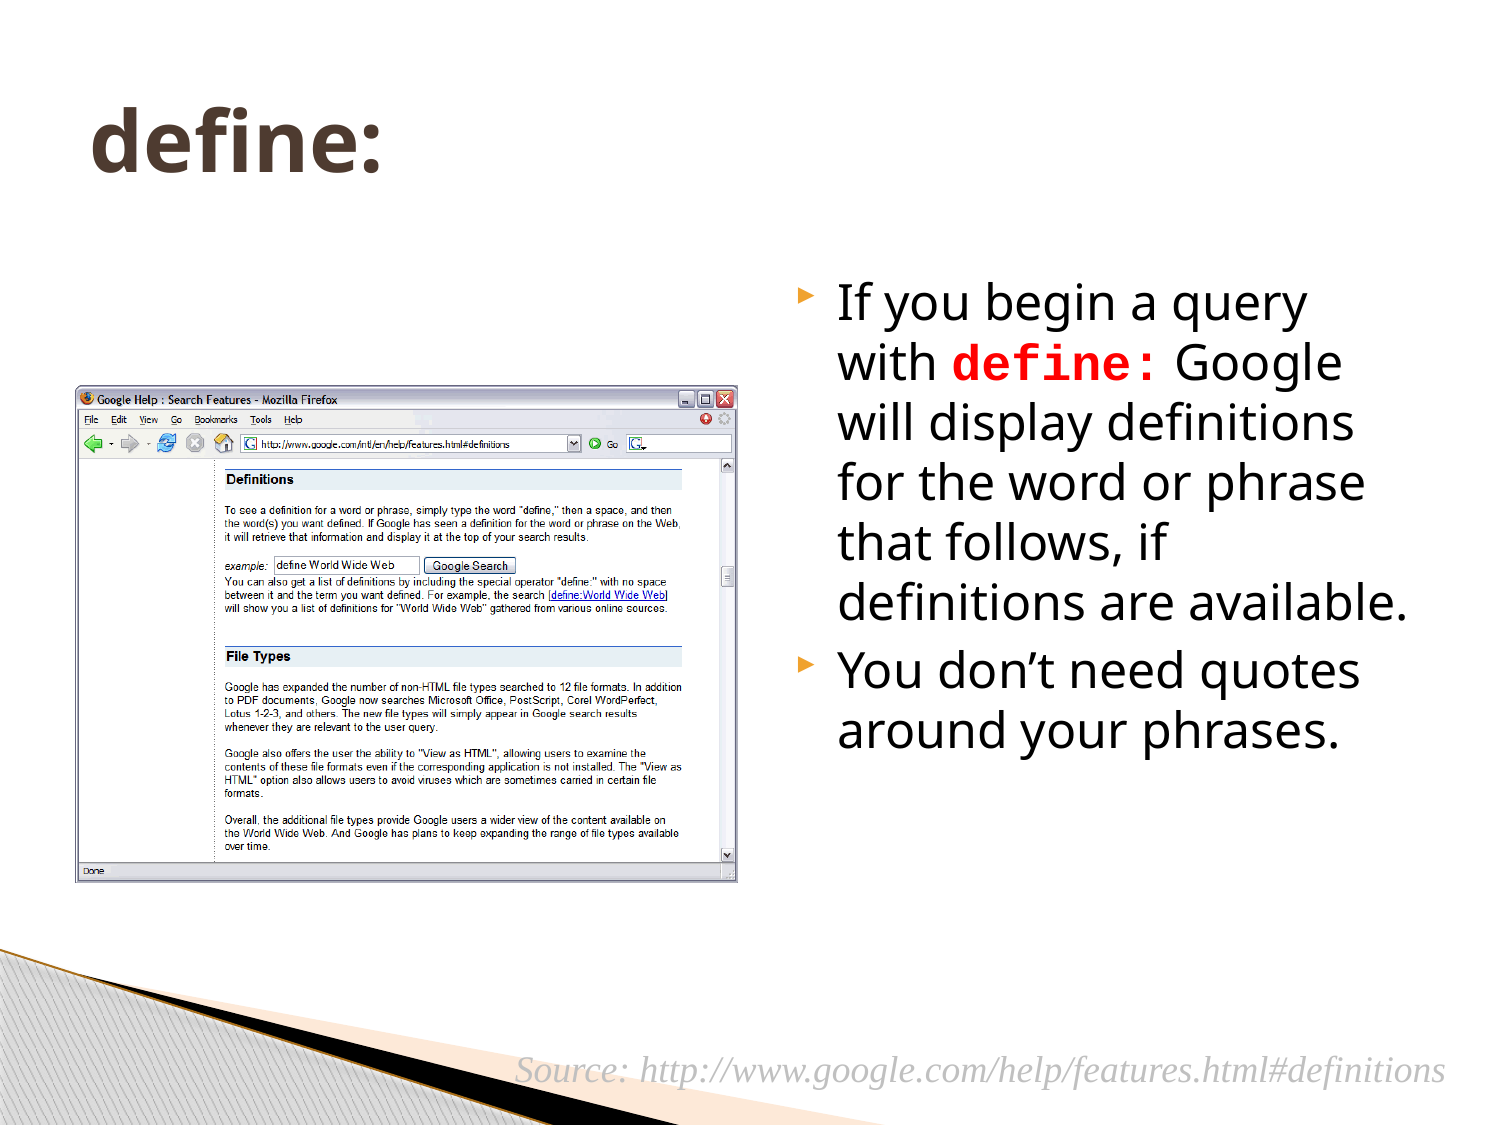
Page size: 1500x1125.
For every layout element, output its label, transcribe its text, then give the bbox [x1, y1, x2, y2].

title define: [75, 45, 1425, 233]
text_box Source: http://www.google.com/help/features.html#definitions [499, 1037, 1488, 1098]
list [74, 384, 738, 883]
list If you begin a query with define: Google will display definitions for the word or phrase that follows, if definitions are available. You don’t need quotes around your phrases. [762, 262, 1425, 1005]
